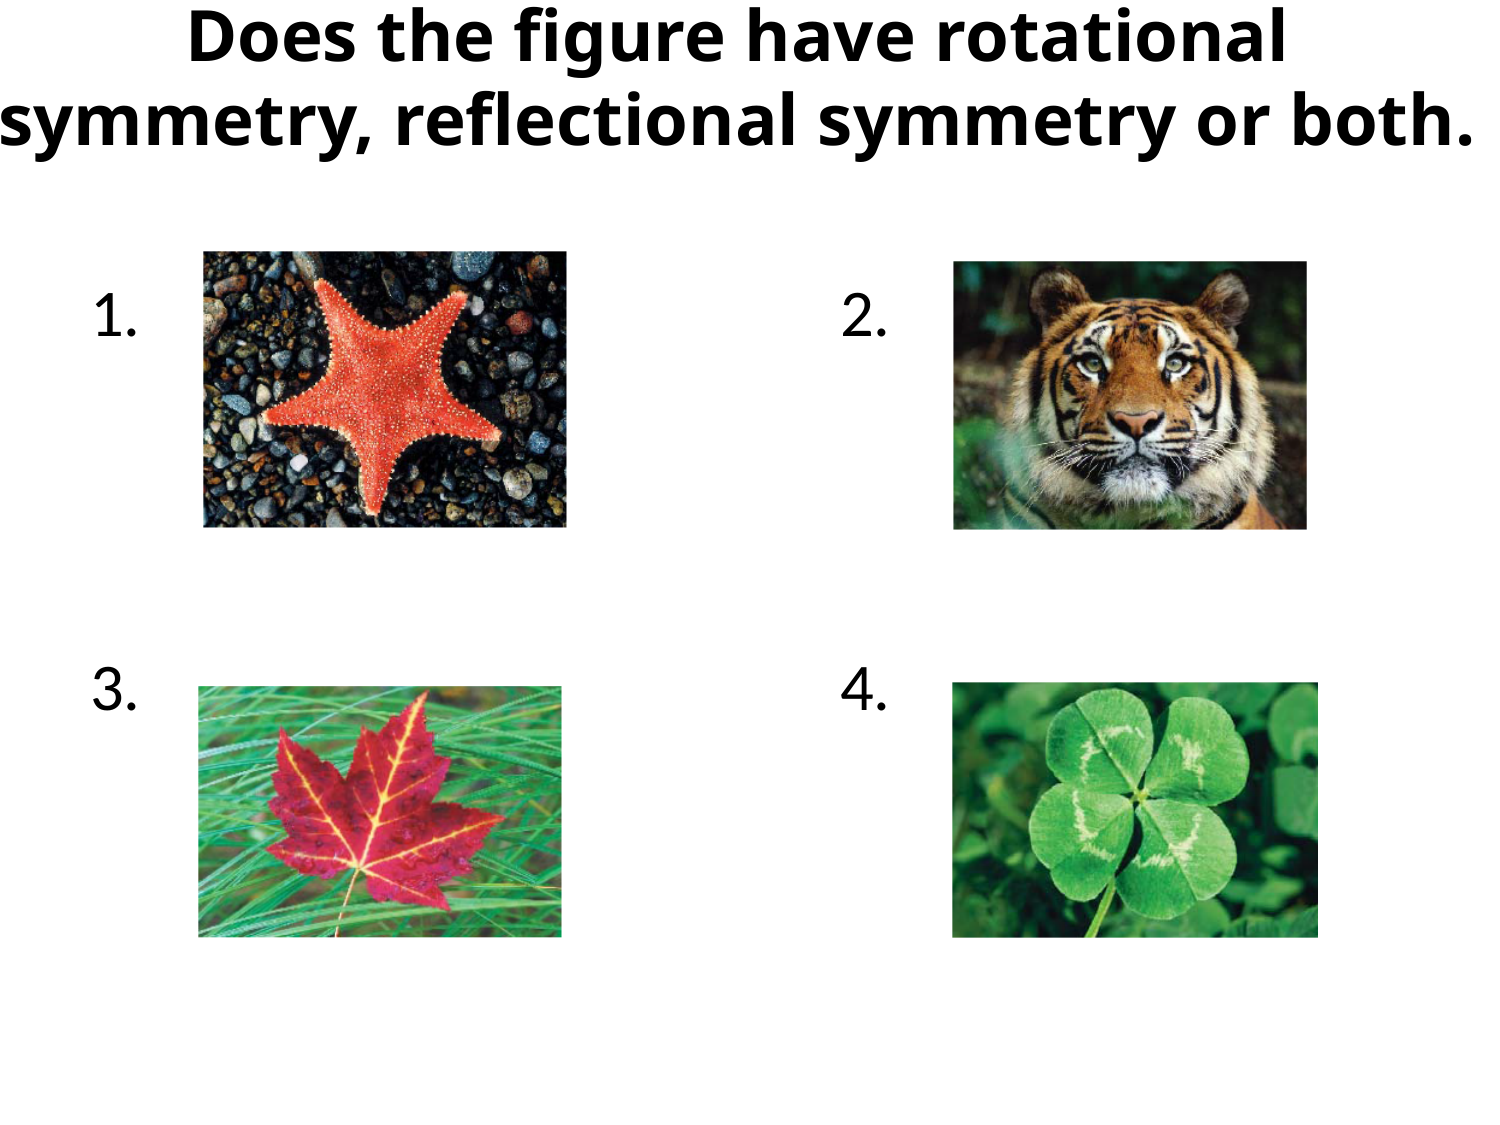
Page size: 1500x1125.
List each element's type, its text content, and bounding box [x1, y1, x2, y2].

picture [949, 680, 1318, 939]
picture [949, 259, 1309, 532]
picture [201, 249, 570, 530]
picture [196, 684, 565, 942]
list 1. 2. 3. 4. [75, 262, 1425, 1005]
title Does the figure have rotational symmetry, reflectional symmetry or both. [0, 45, 1500, 275]
